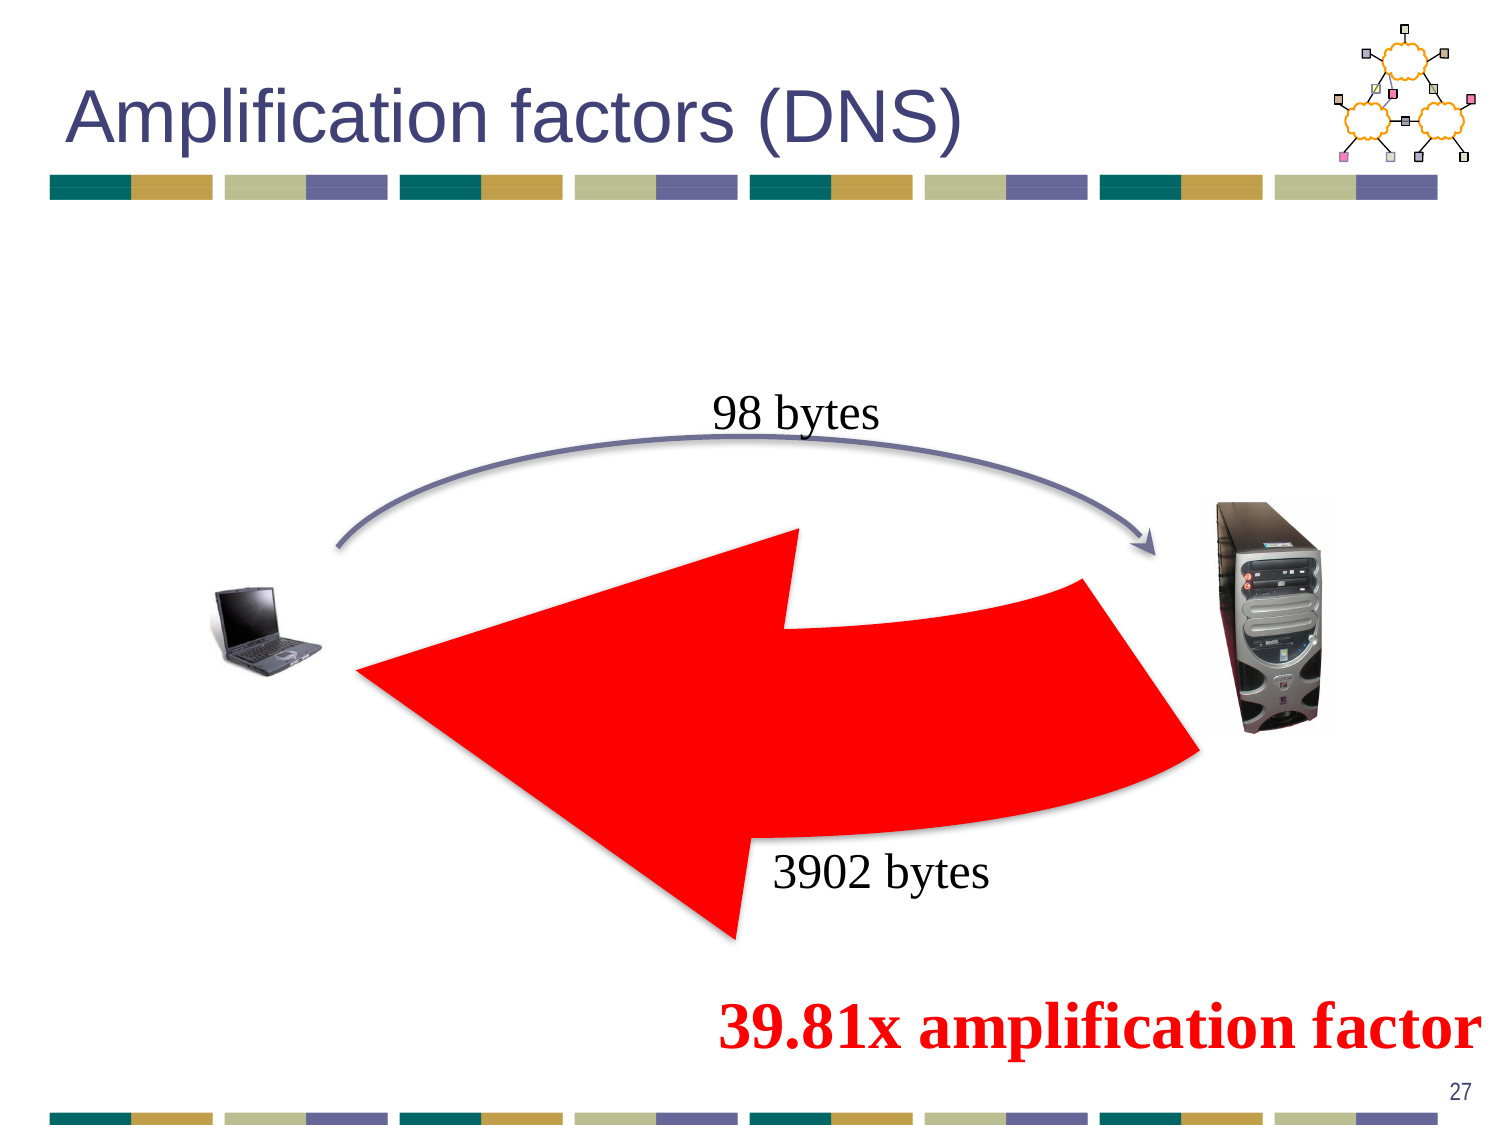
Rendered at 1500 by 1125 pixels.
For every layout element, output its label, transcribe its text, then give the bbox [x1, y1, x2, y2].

text_box [335, 435, 1156, 586]
text_box 98 bytes [697, 372, 896, 448]
text_box 3902 bytes [757, 830, 1006, 906]
picture [1201, 496, 1337, 735]
text_box 39.81x amplification factor [703, 974, 1500, 1070]
title Amplification factors (DNS) [50, 62, 1388, 163]
picture [210, 584, 324, 678]
text_box [355, 630, 1143, 736]
slide_number 27 [1174, 1037, 1488, 1113]
